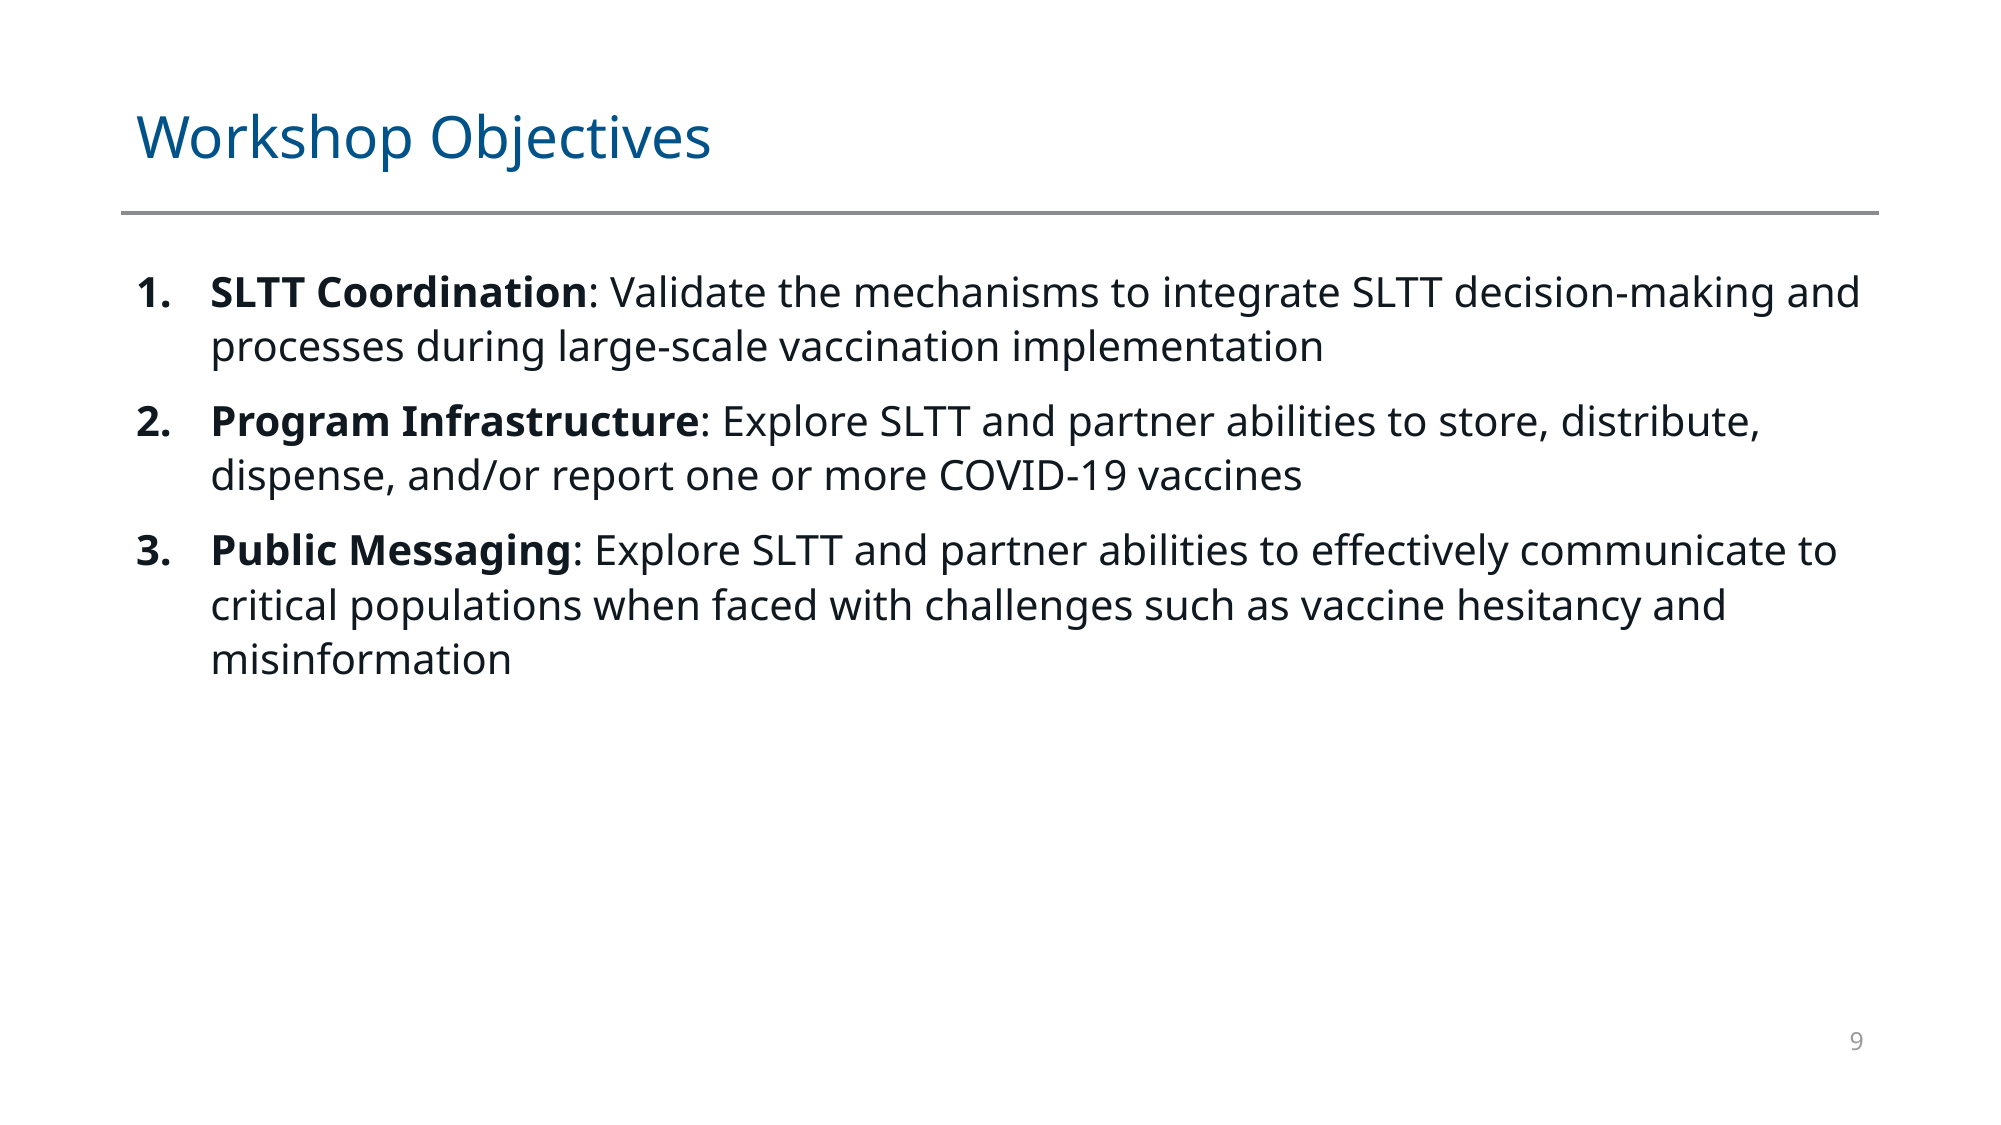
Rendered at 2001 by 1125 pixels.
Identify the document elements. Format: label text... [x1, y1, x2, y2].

slide_number 9 [1728, 1012, 1879, 1073]
list SLTT Coordination: Validate the mechanisms to integrate SLTT decision-making and processes during large-scale vaccination implementation Program Infrastructure: Explore SLTT and partner abilities to store, distribute, dispense, and/or report one or more COVID-19 vaccines Public Messaging: Explore SLTT and partner abilities to effectively communicate to critical populations when faced with challenges such as vaccine hesitancy and misinformation [121, 254, 1879, 914]
title Workshop Objectives [121, 74, 1879, 197]
